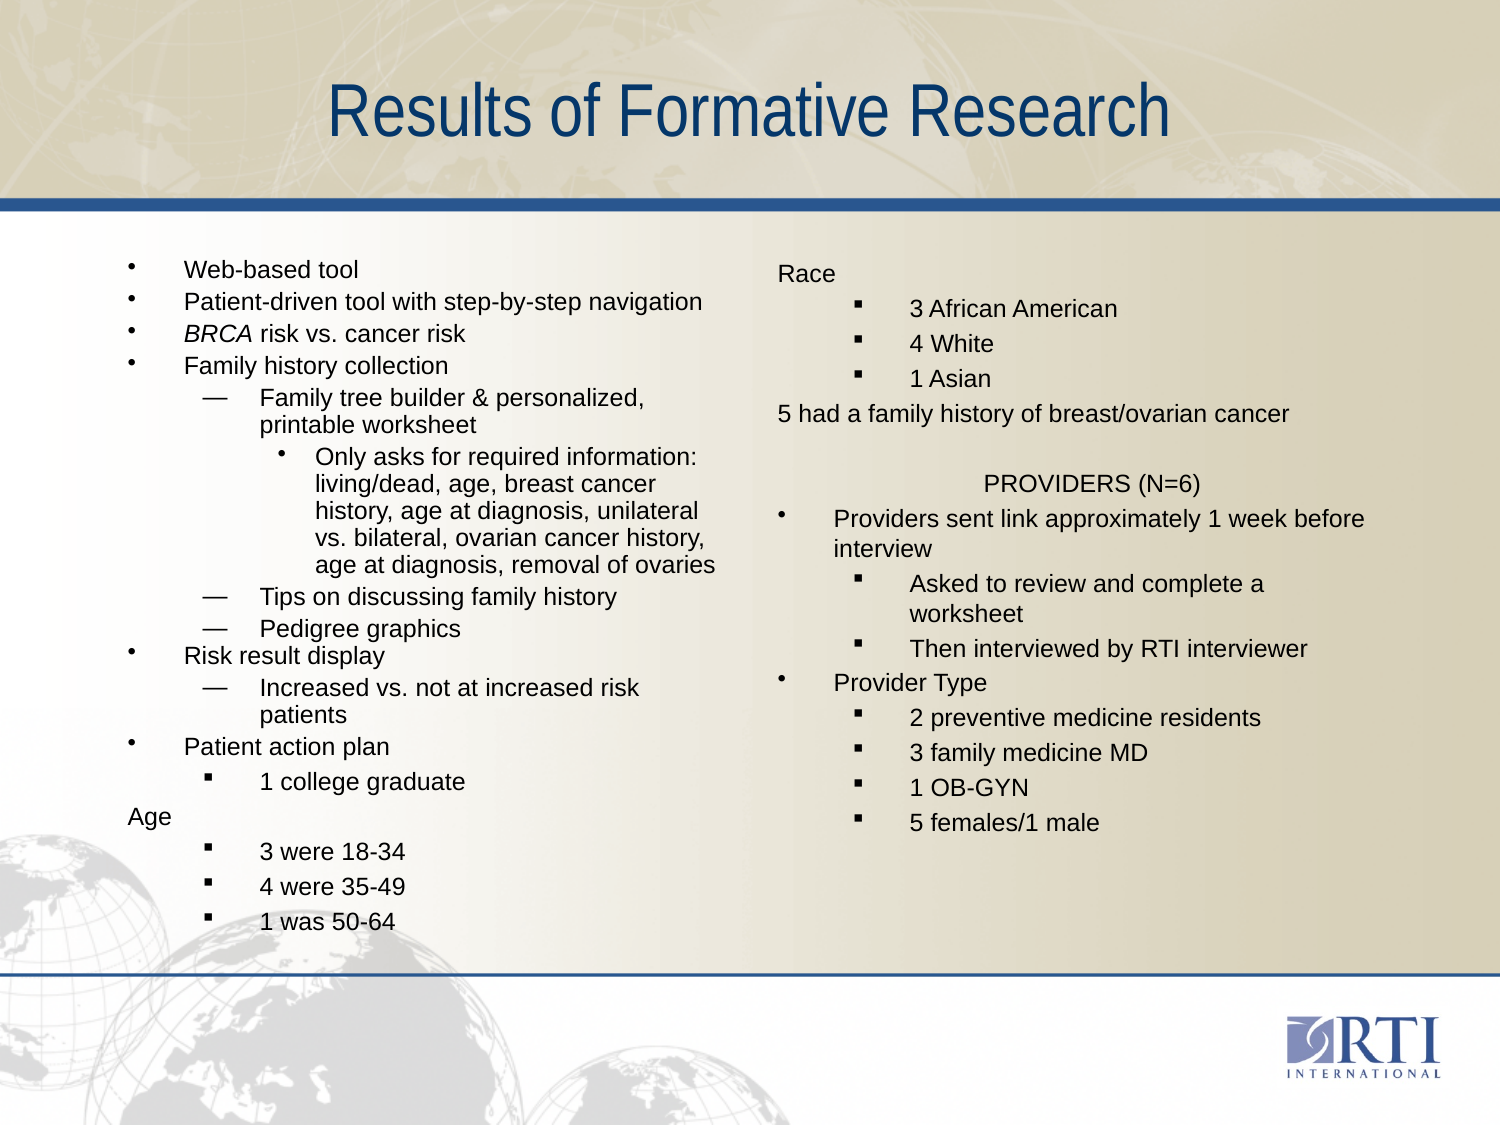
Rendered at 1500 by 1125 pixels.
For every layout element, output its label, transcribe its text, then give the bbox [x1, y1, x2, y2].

list Race 3 African American 4 White 1 Asian 5 had a family history of breast/ovarian cancer PROVIDERS (N=6) Providers sent link approximately 1 week before interview Asked to review and complete a worksheet Then interviewed by RTI interviewer Provider Type 2 preventive medicine residents 3 family medicine MD 1 OB-GYN 5 females/1 male [762, 249, 1388, 963]
picture [0, 977, 1500, 1125]
title Results of Formative Research [112, 37, 1388, 176]
list Web-based tool Patient-driven tool with step-by-step navigation BRCA risk vs. cancer risk Family history collection Family tree builder & personalized, printable worksheet Only asks for required information: living/dead, age, breast cancer history, age at diagnosis, unilateral vs. bilateral, ovarian cancer history, age at diagnosis, removal of ovaries Tips on discussing family history Pedigree graphics Risk result display Increased vs. not at increased risk patients Patient action plan 1 college graduate Age 3 were 18-34 4 were 35-49 1 was 50-64 [112, 249, 738, 963]
picture [0, 0, 1500, 973]
